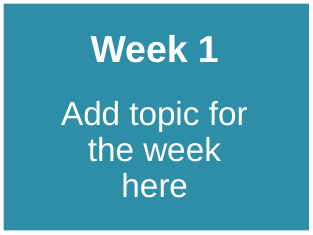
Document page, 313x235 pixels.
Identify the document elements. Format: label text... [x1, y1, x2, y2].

text_box Week 1 [64, 17, 245, 78]
text_box Add topic for the week here [23, 89, 286, 212]
text_box [3, 3, 310, 231]
